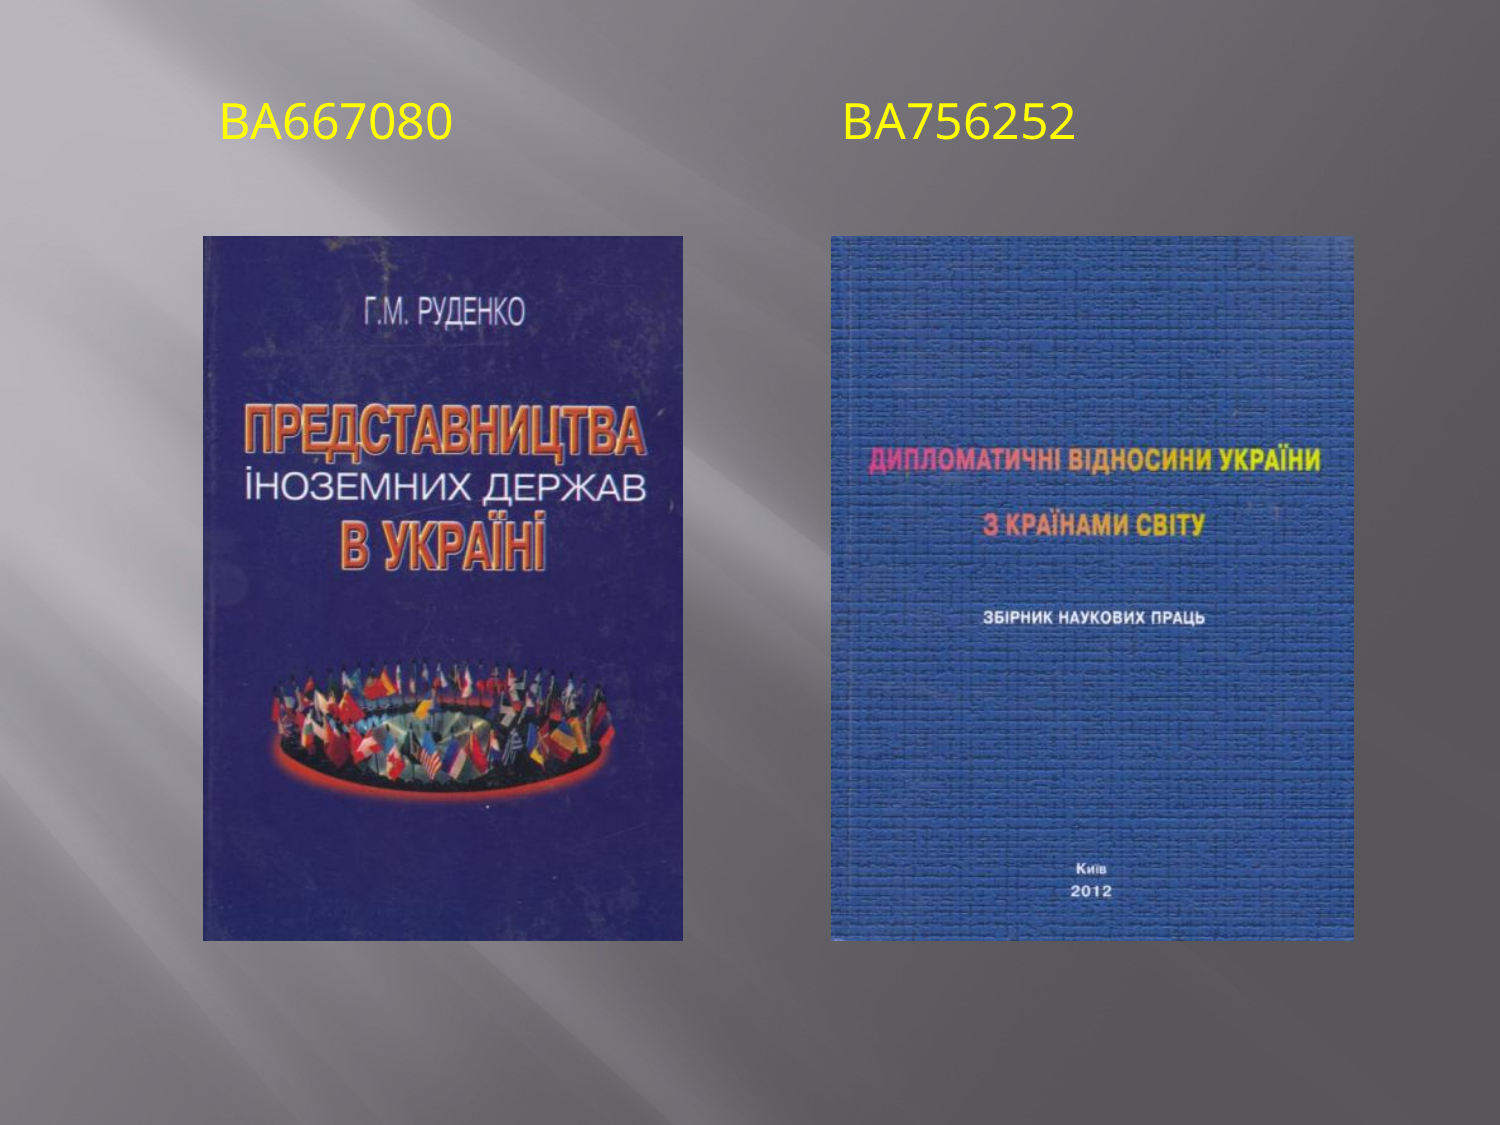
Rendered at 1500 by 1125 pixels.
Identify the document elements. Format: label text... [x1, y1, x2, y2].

picture [0, 0, 1500, 1125]
list ВА756252 [826, 42, 1425, 197]
list ВА667080 [203, 42, 738, 197]
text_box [826, 235, 1359, 1012]
